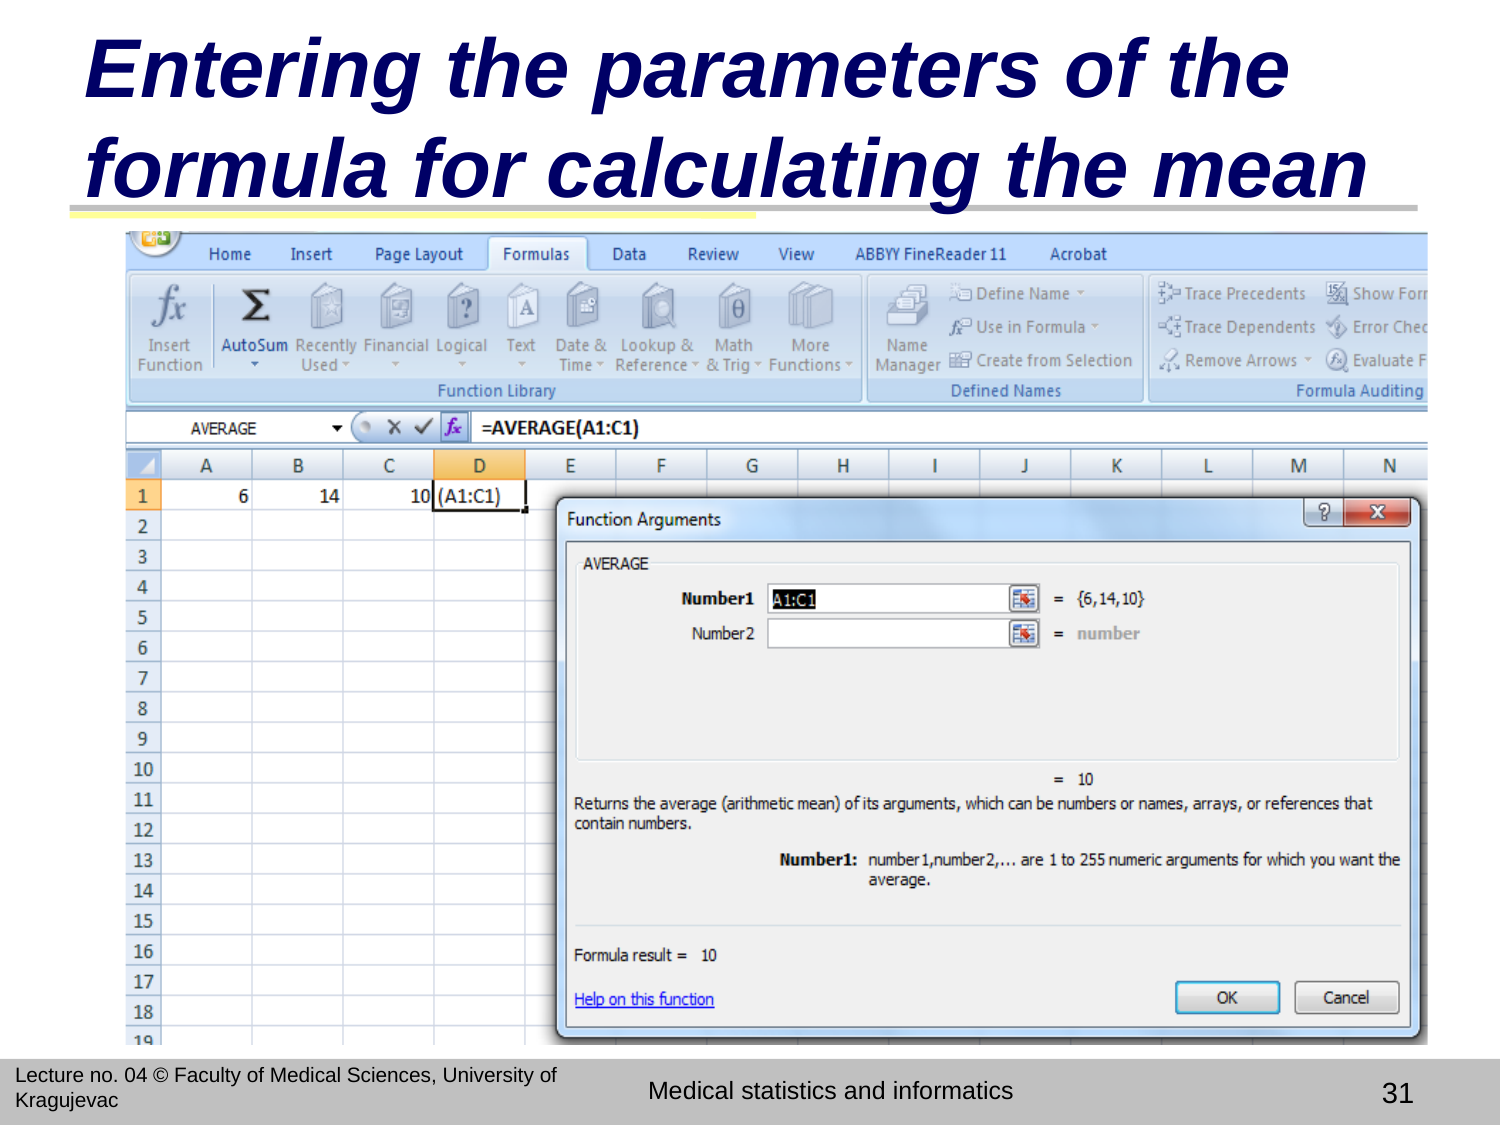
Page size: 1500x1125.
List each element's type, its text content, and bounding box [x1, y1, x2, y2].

picture [125, 231, 1428, 1045]
title Entering the parameters of the formula for calculating the mean [69, 19, 1426, 208]
footer Medical statistics and informatics [512, 1066, 1151, 1125]
slide_number Lecture no. 04 © Faculty of Medical Sciences, University of Kragujevac [0, 1053, 619, 1108]
slide_number 31 [1166, 1066, 1430, 1125]
